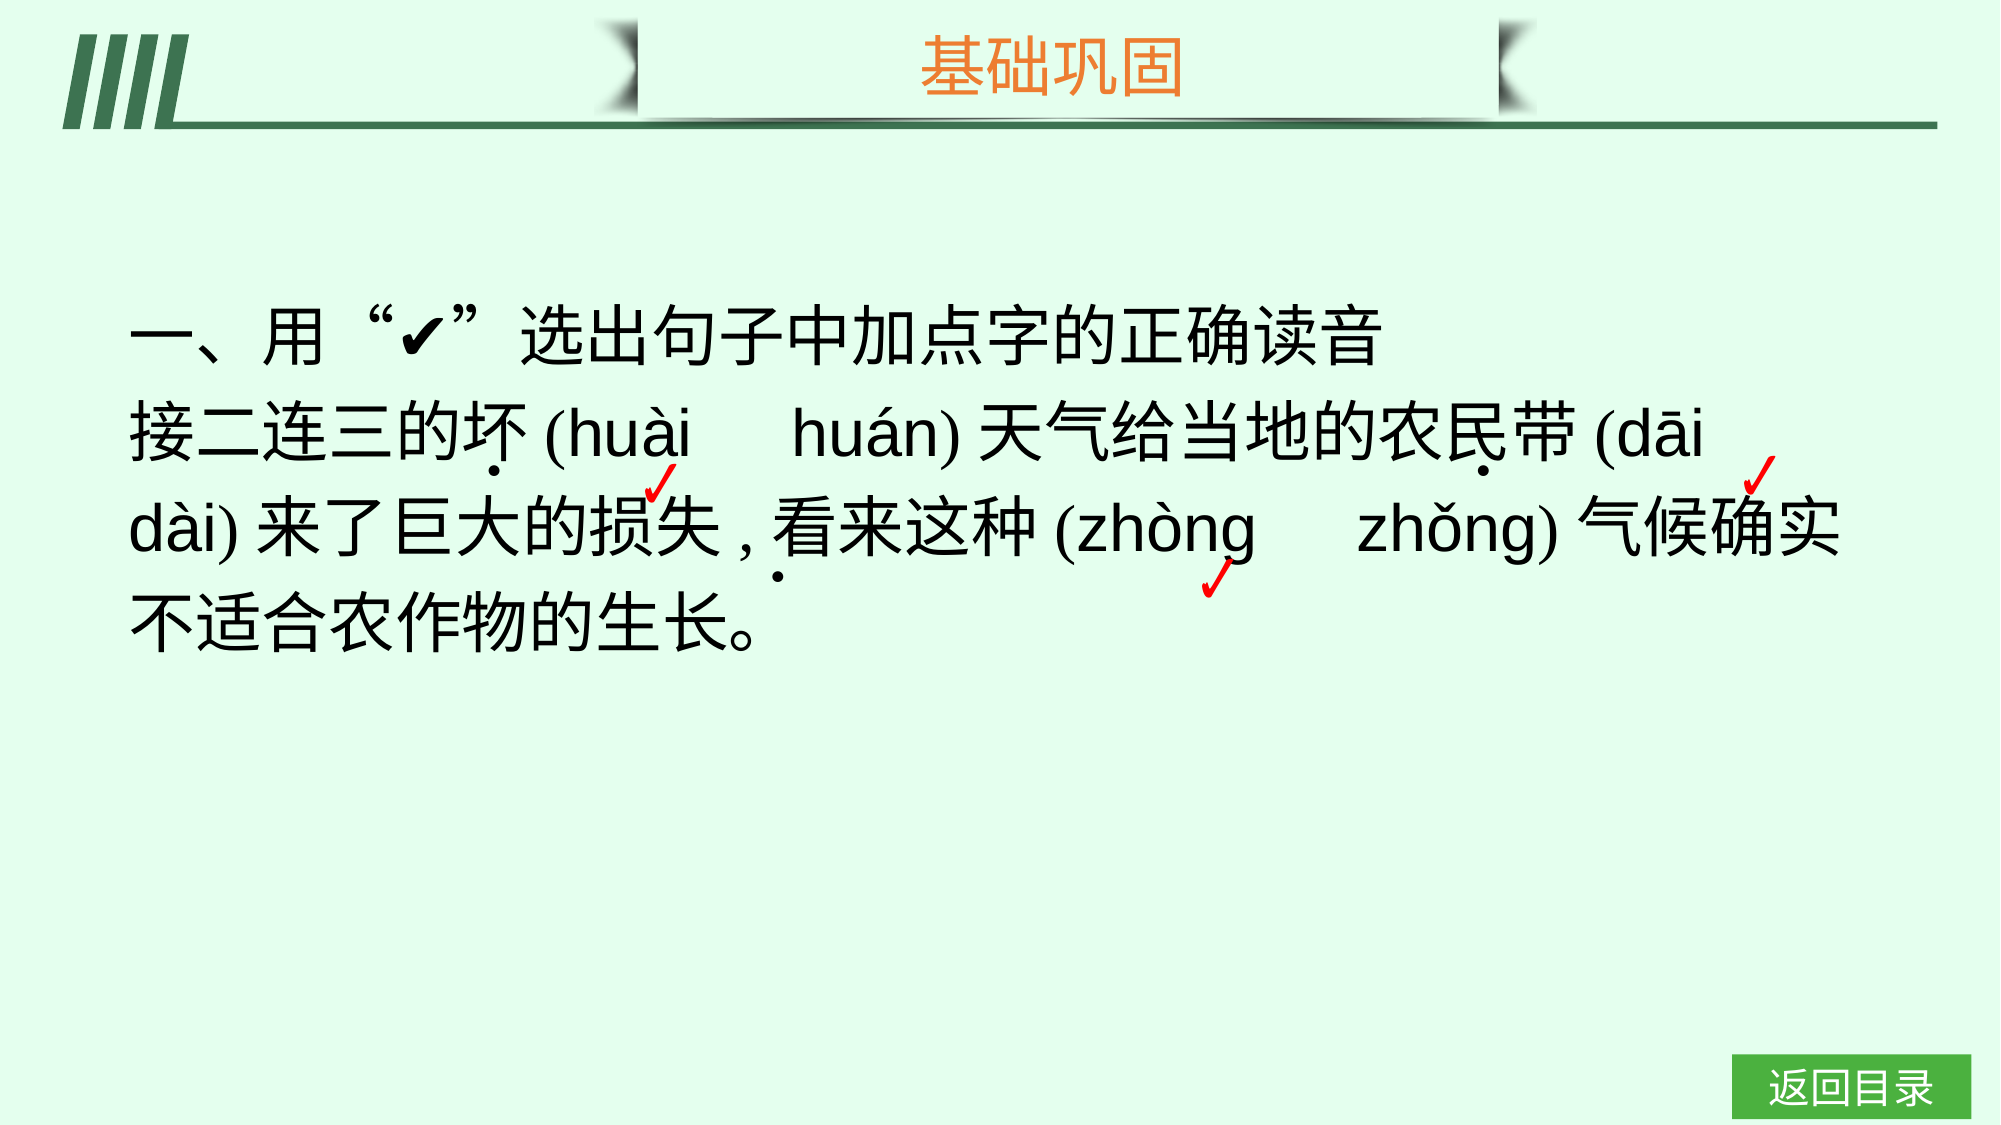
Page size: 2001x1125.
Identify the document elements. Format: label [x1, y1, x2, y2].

text_box [113, 270, 1887, 661]
text_box [62, 34, 1938, 130]
text_box [594, 16, 1537, 127]
